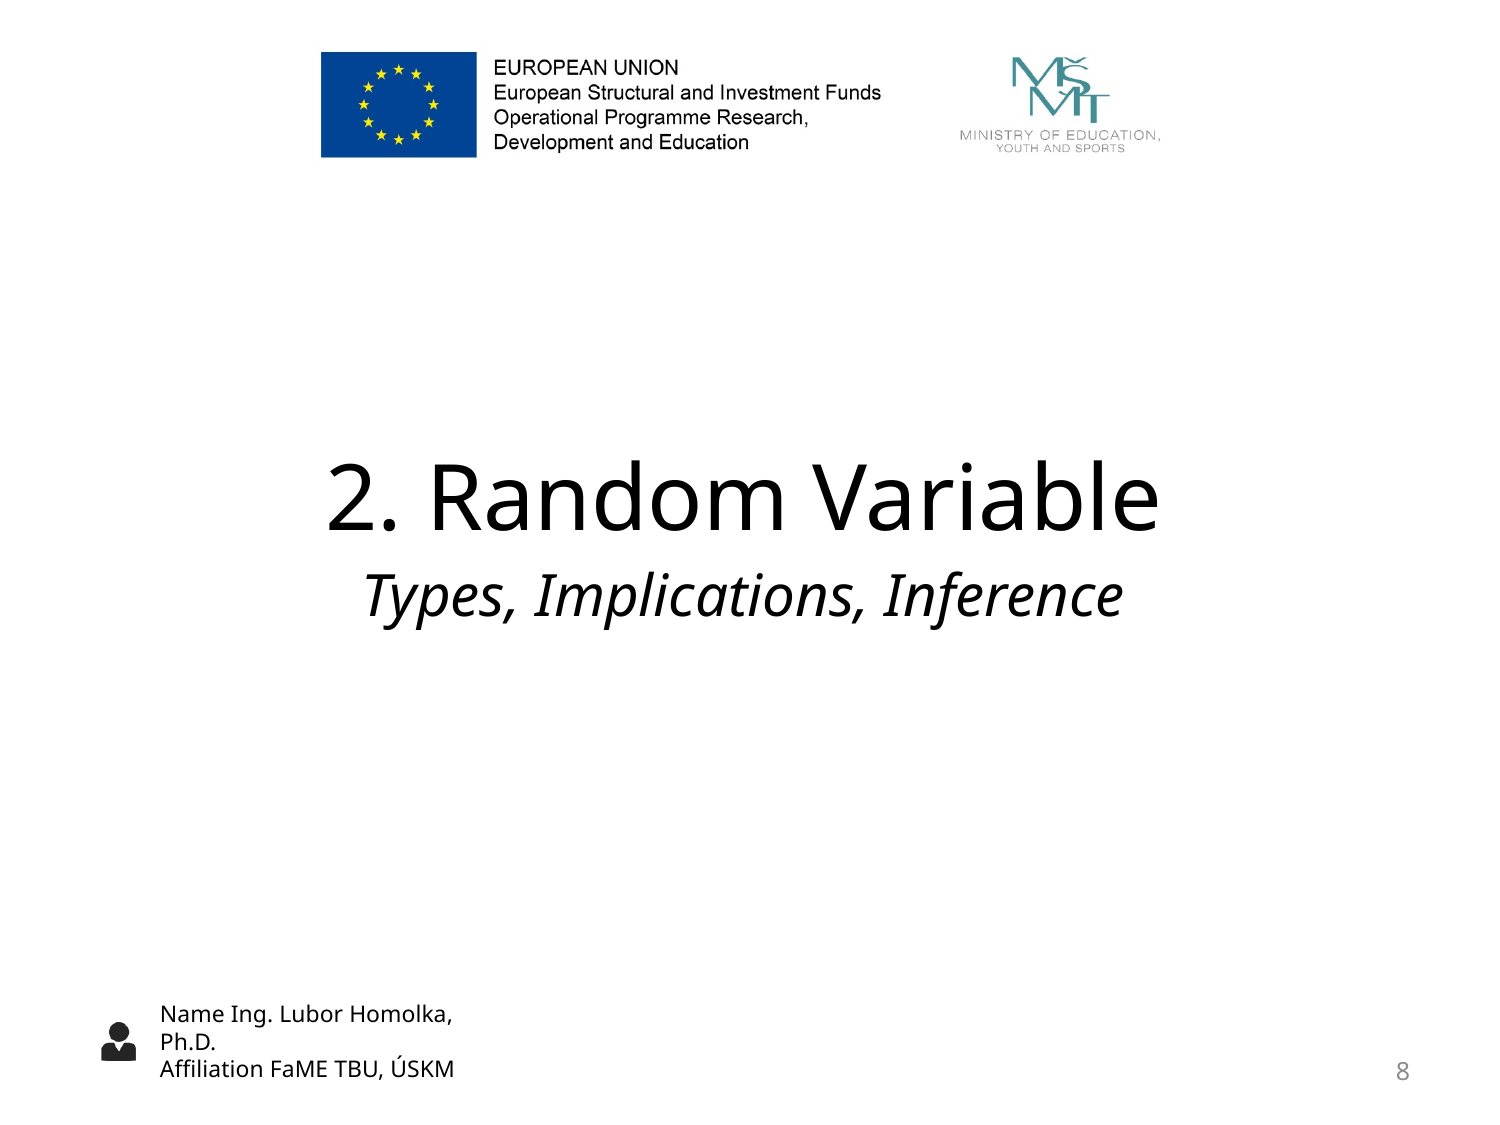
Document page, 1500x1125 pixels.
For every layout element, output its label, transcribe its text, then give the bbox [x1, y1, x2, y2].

picture [101, 1021, 136, 1062]
slide_number 8 [1074, 1042, 1425, 1103]
footer Name Ing. Lubor Homolka, Ph.D. Affiliation FaME TBU, ÚSKM [145, 999, 526, 1083]
title 2. Random Variable [112, 373, 1376, 615]
subtitle Types, Implications, Inference [218, 550, 1269, 839]
picture [268, 0, 1212, 210]
